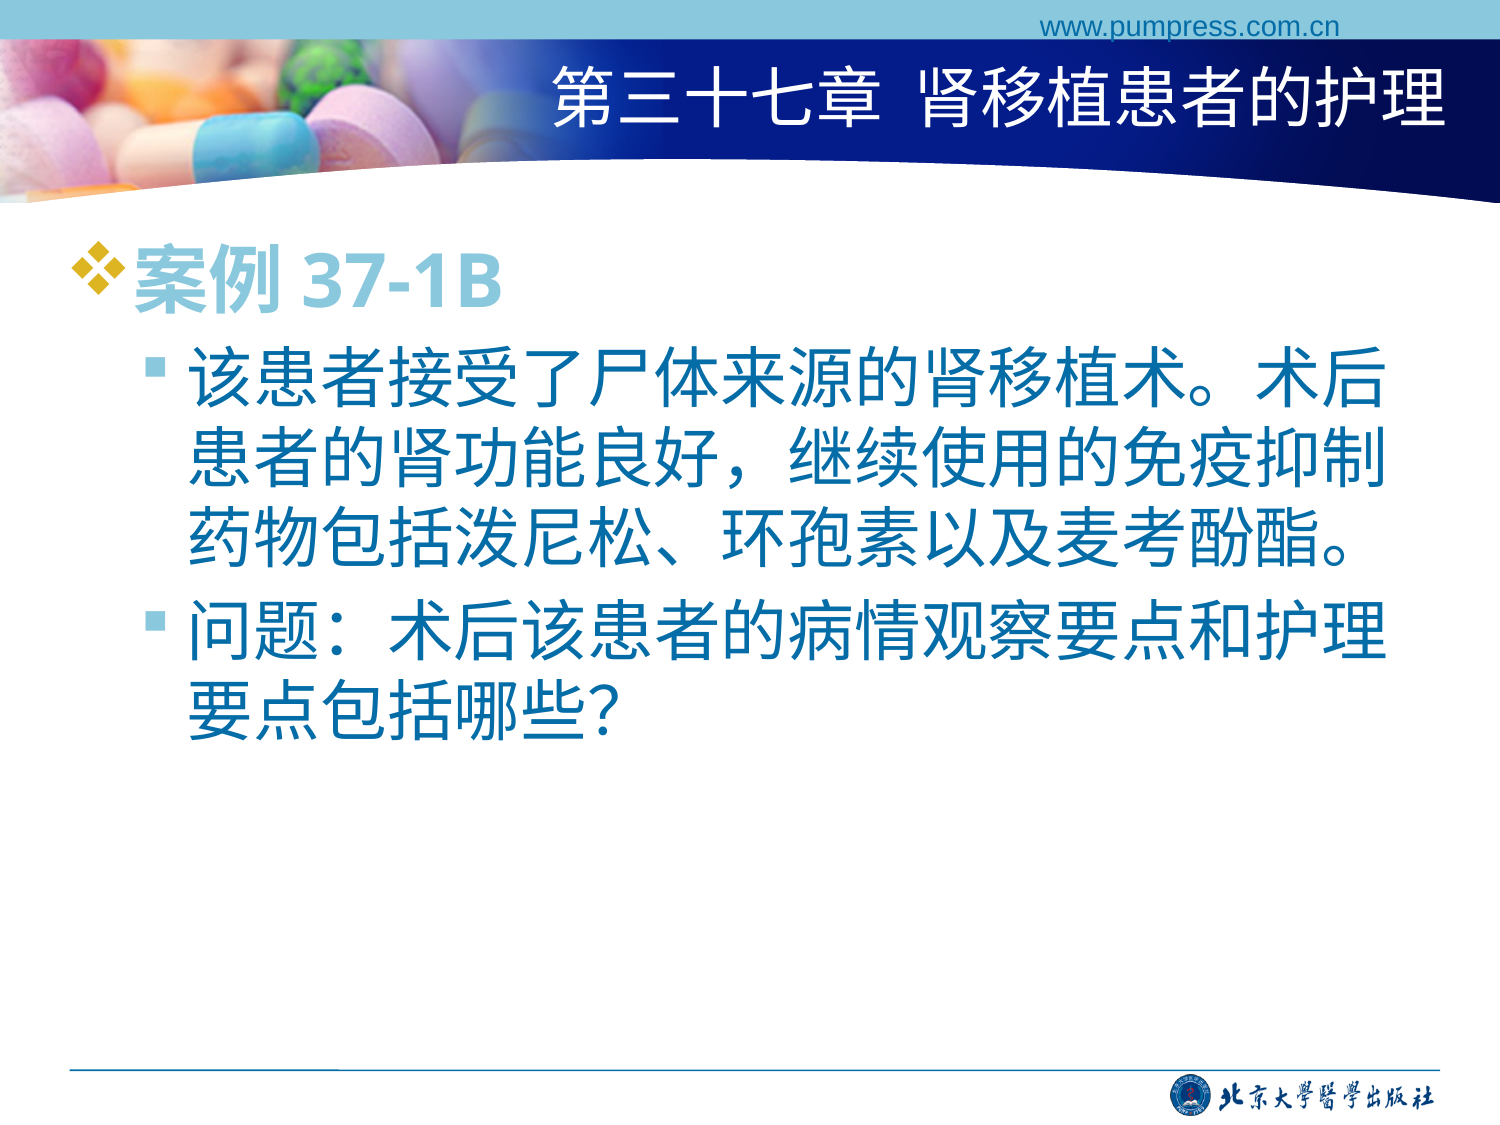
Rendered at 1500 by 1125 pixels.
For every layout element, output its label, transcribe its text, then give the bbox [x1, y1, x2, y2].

picture [1170, 1074, 1436, 1118]
picture [0, 40, 1500, 203]
title 第三十七章 肾移植患者的护理 [137, 49, 1463, 143]
list 案例37-1B 该患者接受了尸体来源的肾移植术。术后患者的肾功能良好，继续使用的免疫抑制药物包括泼尼松、环孢素以及麦考酚酯。 问题：术后该患者的病情观察要点和护理要点包括哪些？ [49, 224, 1463, 1026]
slide_number www.pumpress.com.cn [1025, 0, 1463, 38]
